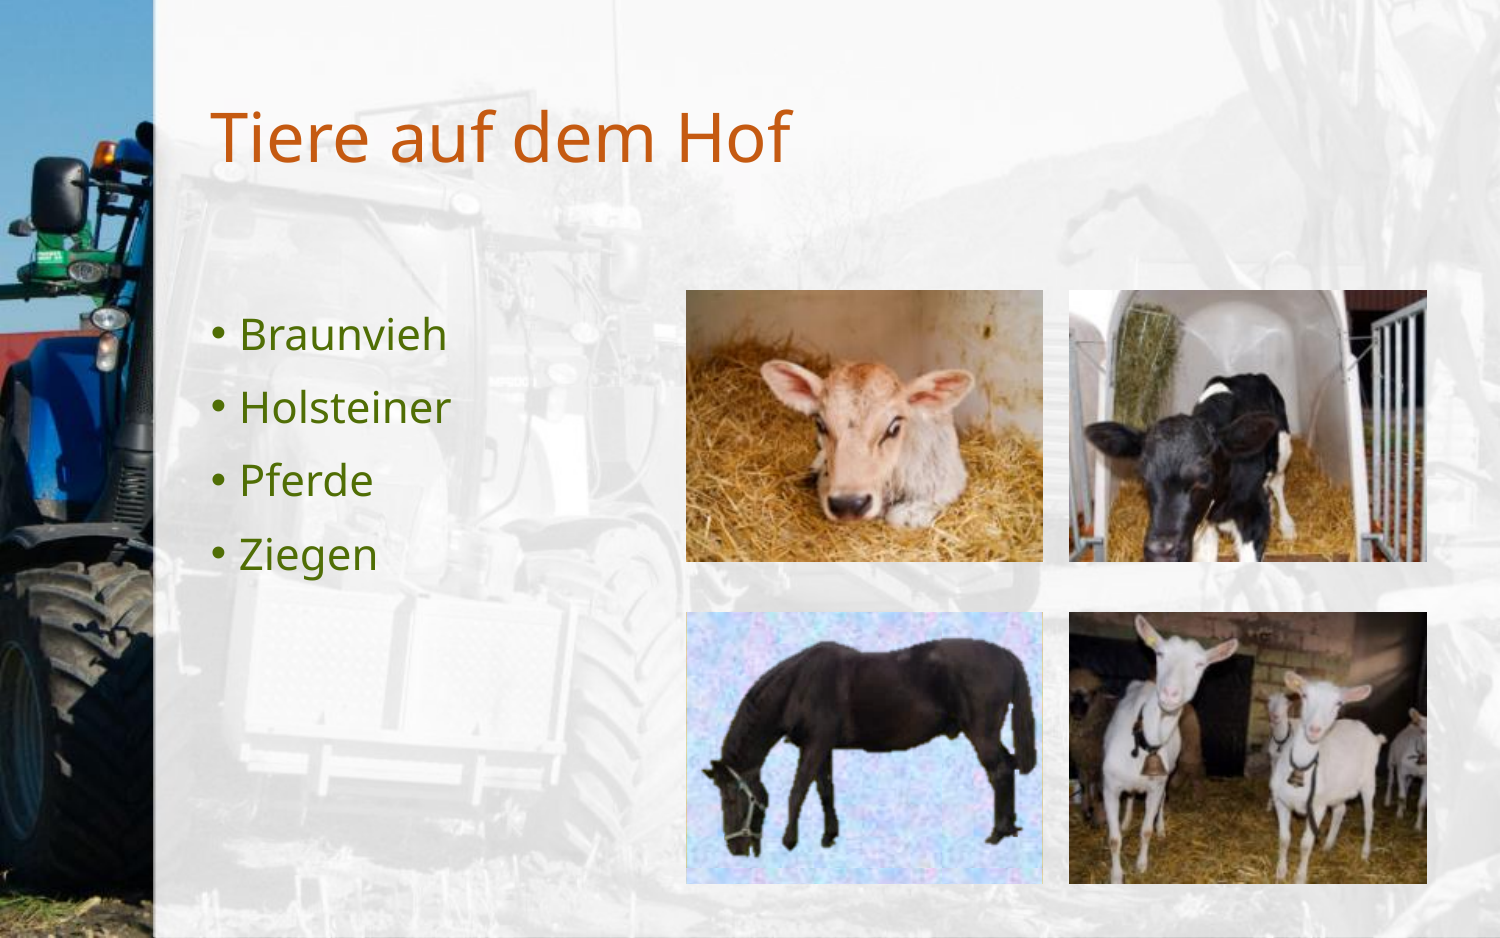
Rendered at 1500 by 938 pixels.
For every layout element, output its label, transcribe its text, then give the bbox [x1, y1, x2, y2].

picture [1069, 612, 1427, 884]
picture [0, 0, 153, 938]
title Tiere auf dem Hof [195, 49, 1427, 232]
picture [686, 612, 1043, 884]
picture [686, 290, 1043, 562]
picture [1069, 290, 1427, 562]
list Braunvieh Holsteiner Pferde Ziegen [195, 293, 658, 887]
